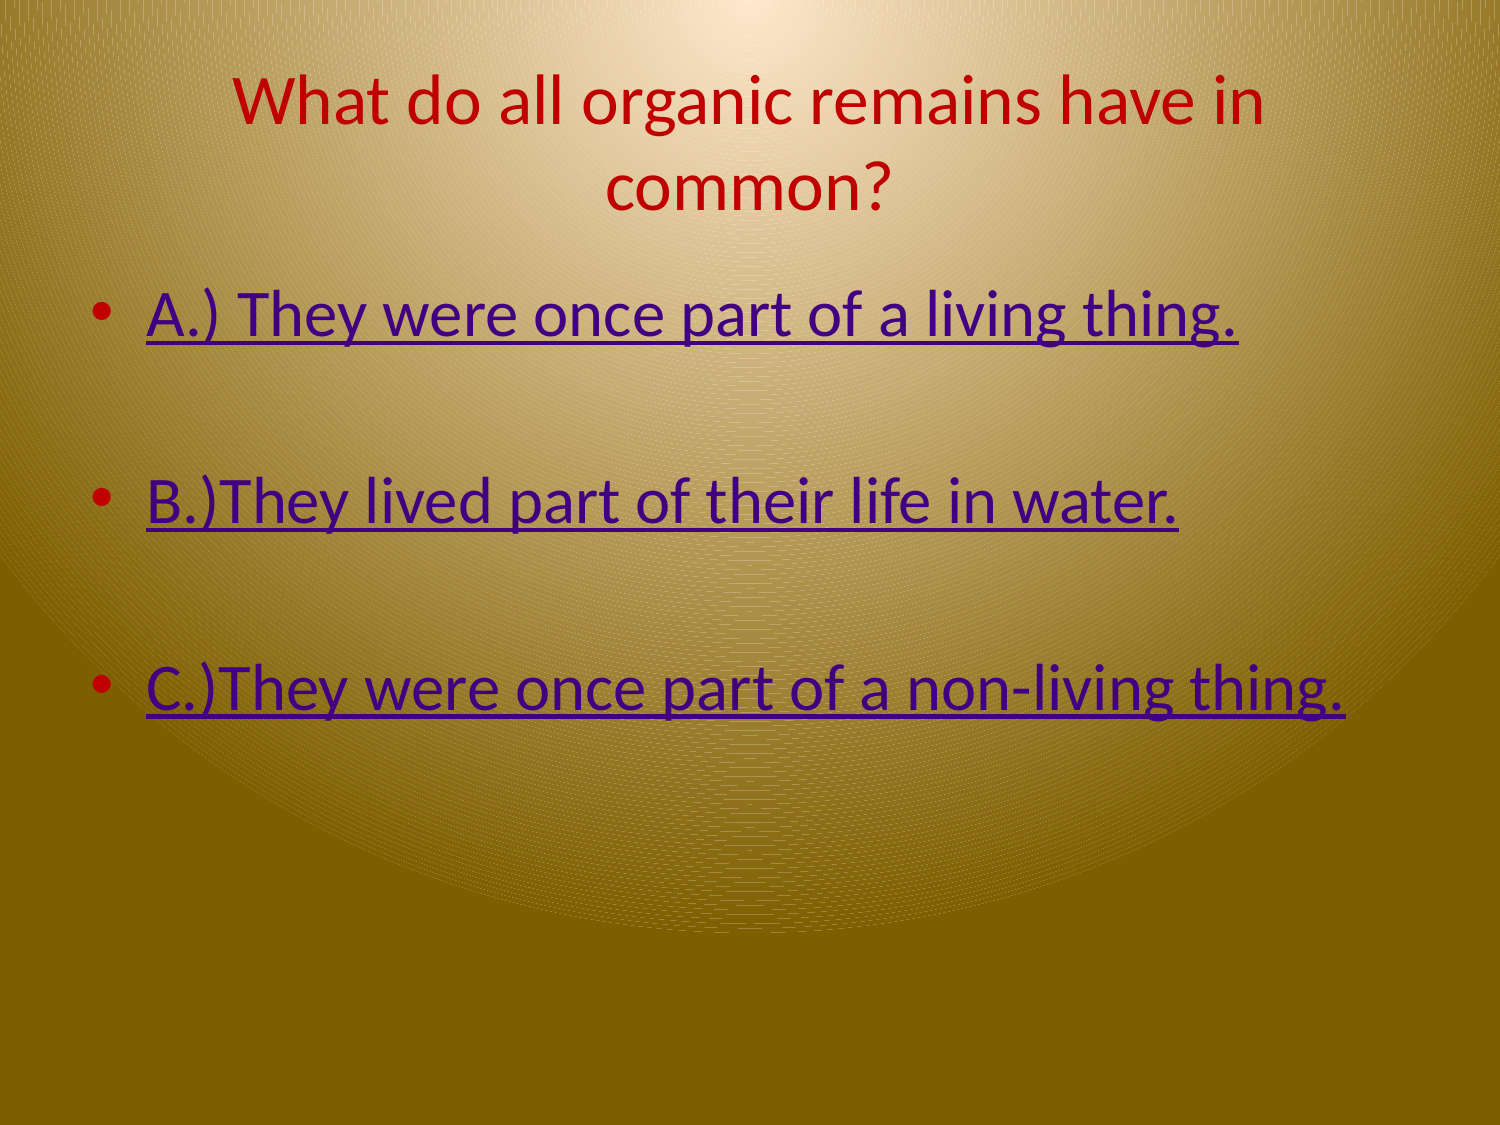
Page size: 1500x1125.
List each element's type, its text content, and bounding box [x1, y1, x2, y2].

title What do all organic remains have in common? [75, 45, 1425, 233]
list A.) They were once part of a living thing. B.)They lived part of their life in water. C.)They were once part of a non-living thing. [75, 262, 1425, 1005]
